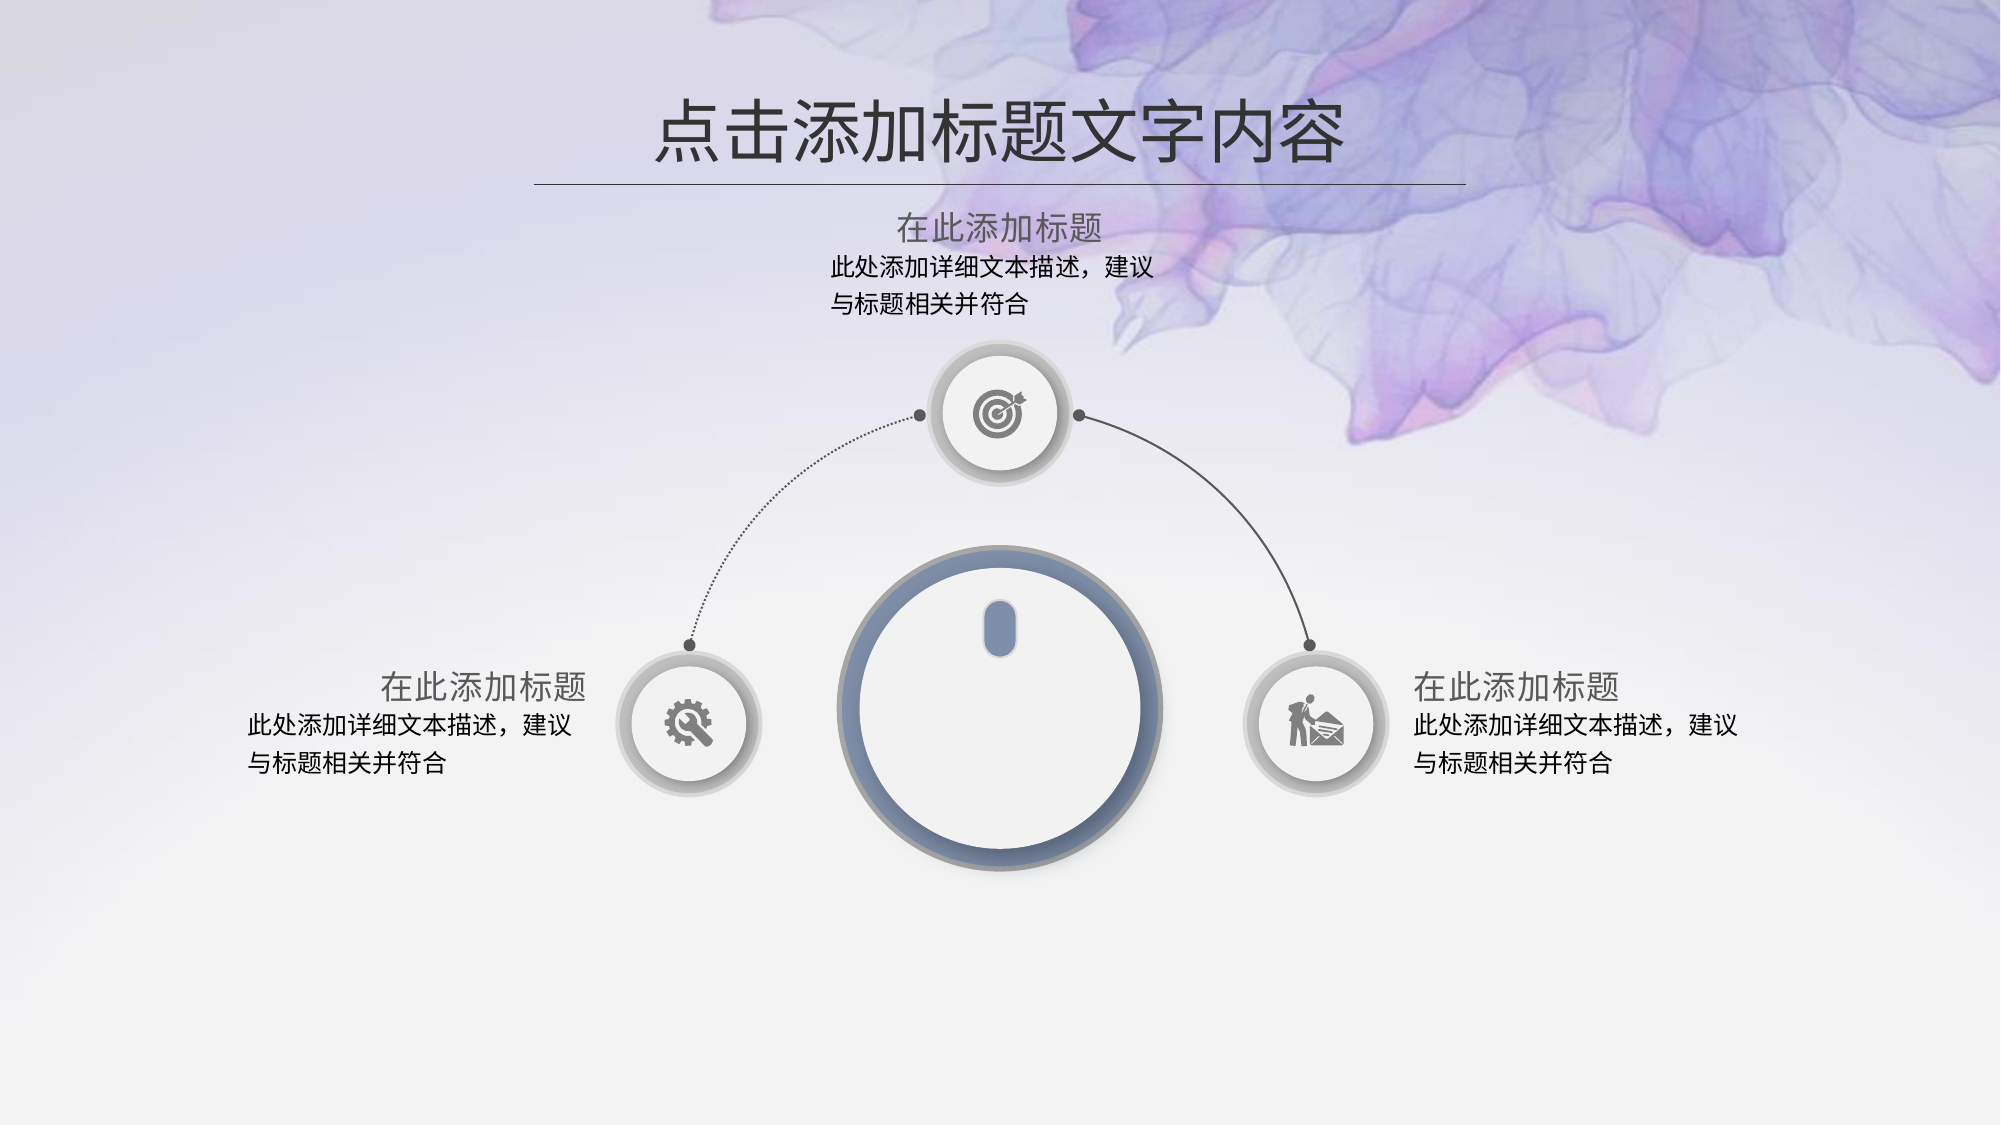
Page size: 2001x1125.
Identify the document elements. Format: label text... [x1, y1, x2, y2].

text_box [616, 651, 761, 796]
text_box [838, 547, 1162, 870]
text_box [1398, 658, 1785, 786]
text_box [683, 409, 918, 647]
picture [0, 0, 2001, 1125]
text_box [216, 658, 603, 786]
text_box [1287, 692, 1345, 747]
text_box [1244, 651, 1388, 796]
text_box [1082, 410, 1316, 647]
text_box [806, 199, 1194, 328]
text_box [664, 698, 714, 748]
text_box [928, 342, 1072, 486]
text_box 点击添加标题文字内容 [629, 80, 1370, 179]
